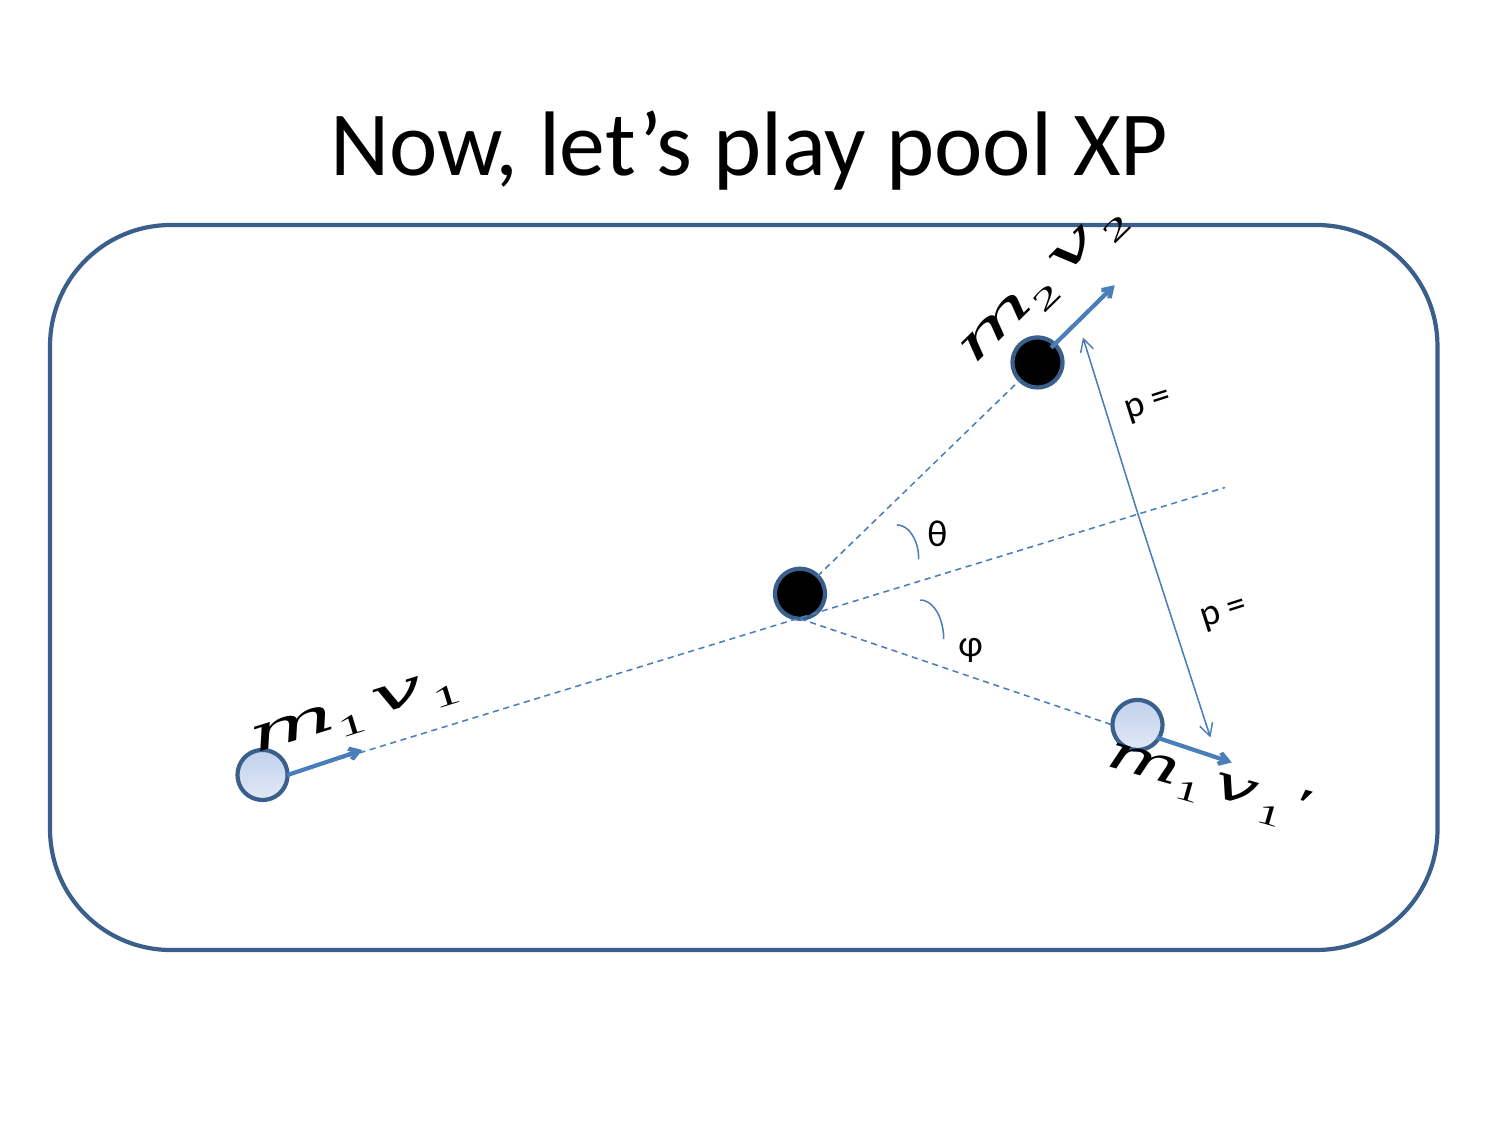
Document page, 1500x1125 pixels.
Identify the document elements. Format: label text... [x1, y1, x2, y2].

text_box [1082, 337, 1138, 513]
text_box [1137, 512, 1211, 738]
text_box [47, 222, 1440, 953]
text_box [1050, 284, 1115, 348]
text_box [235, 748, 288, 803]
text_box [287, 749, 363, 776]
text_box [817, 379, 1021, 577]
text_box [799, 618, 1113, 726]
text_box [1010, 335, 1065, 390]
title Now, let’s play pool XP [75, 45, 1425, 233]
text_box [287, 487, 1226, 776]
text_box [1156, 737, 1232, 763]
